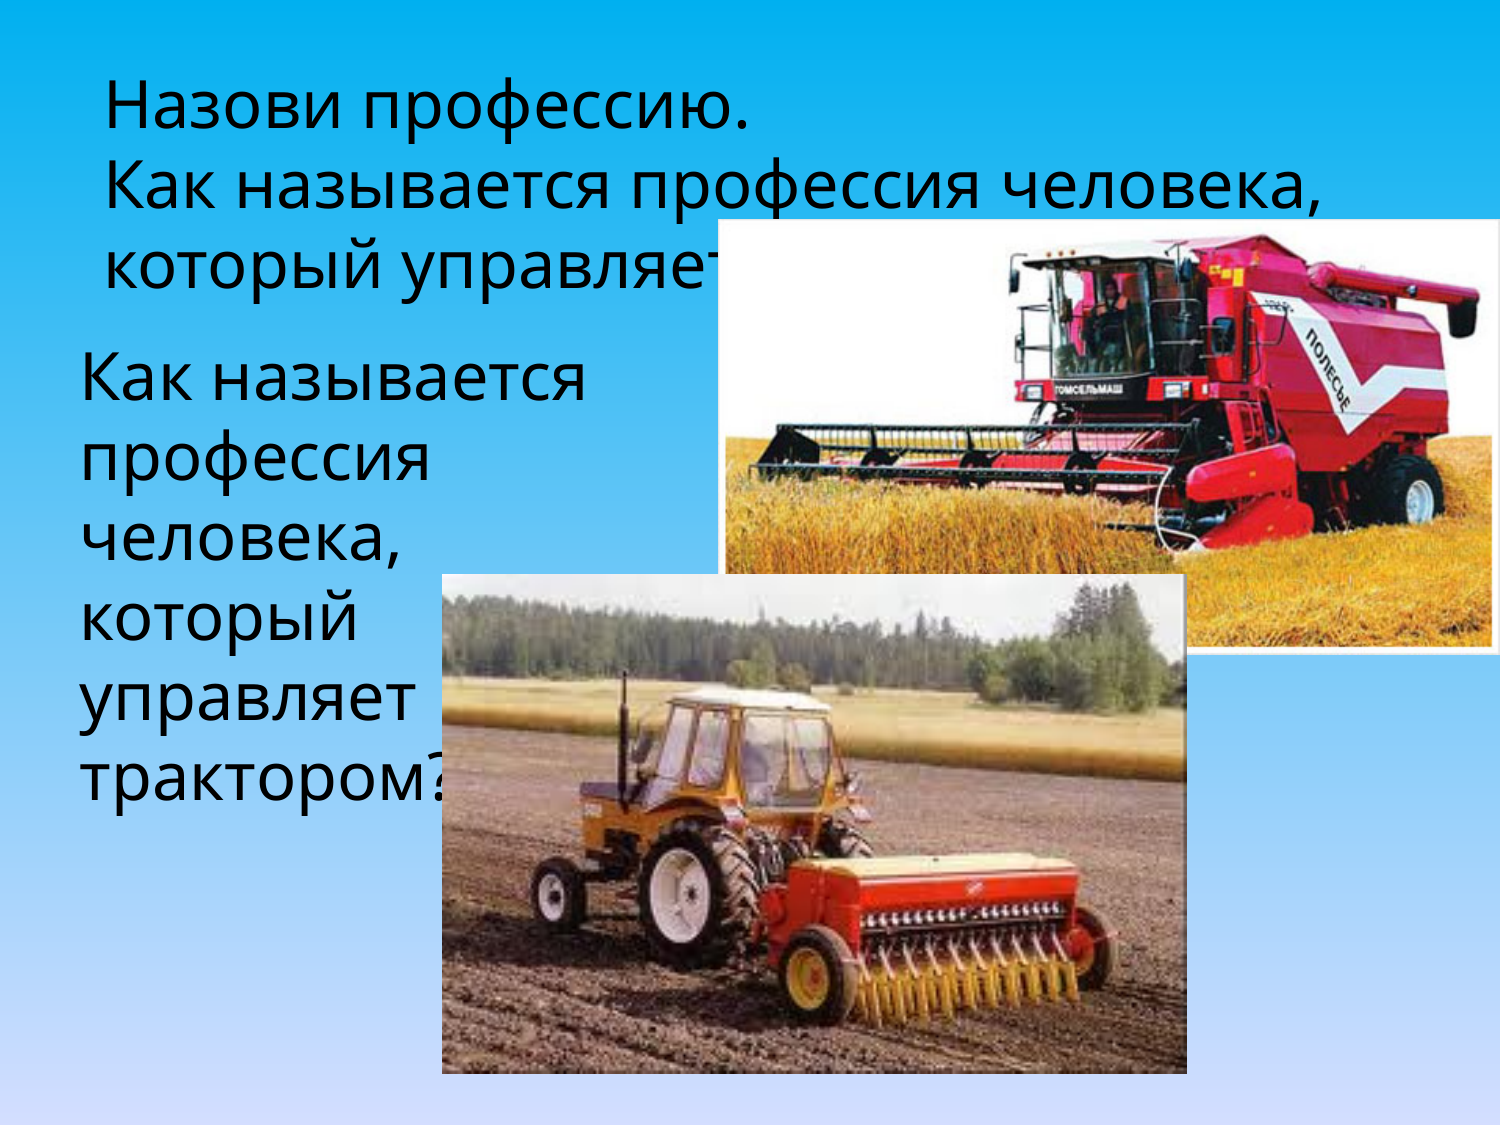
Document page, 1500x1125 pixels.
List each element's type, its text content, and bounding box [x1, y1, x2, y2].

text_box Назови профессию. Как называется профессия человека, который управляет комбайном? [88, 54, 1376, 310]
text_box Как называется профессия человека, который управляет трактором? [64, 326, 703, 821]
picture [442, 219, 1500, 1075]
